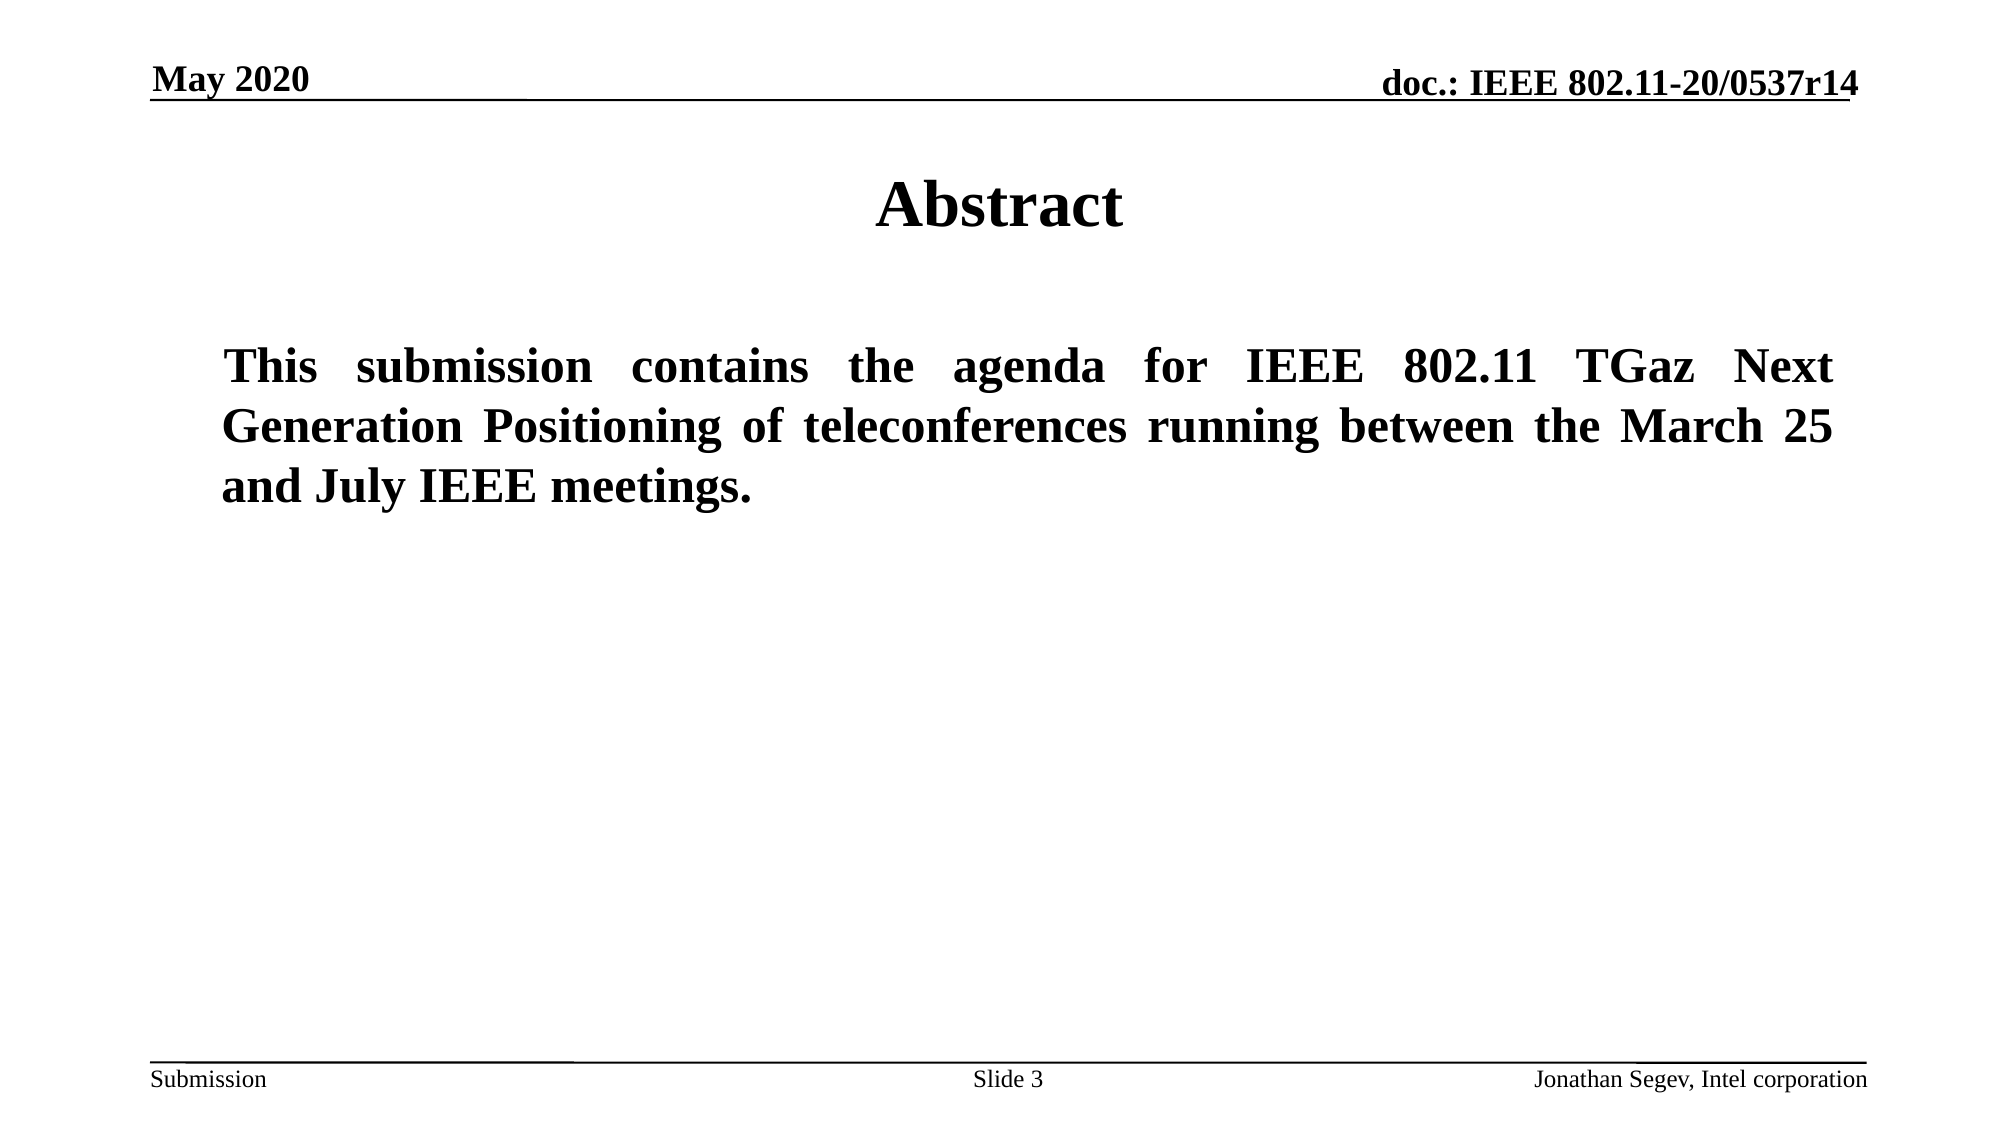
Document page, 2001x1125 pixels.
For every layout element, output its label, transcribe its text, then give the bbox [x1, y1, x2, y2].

list This submission contains the agenda for IEEE 802.11 TGaz Next Generation Positioning of teleconferences running between the March 25 and July IEEE meetings. [149, 324, 1850, 1000]
footer Jonathan Segev, Intel corporation [1171, 1061, 1869, 1093]
slide_number Slide 3 [950, 1061, 1067, 1123]
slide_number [152, 54, 563, 100]
title Abstract [149, 112, 1850, 288]
